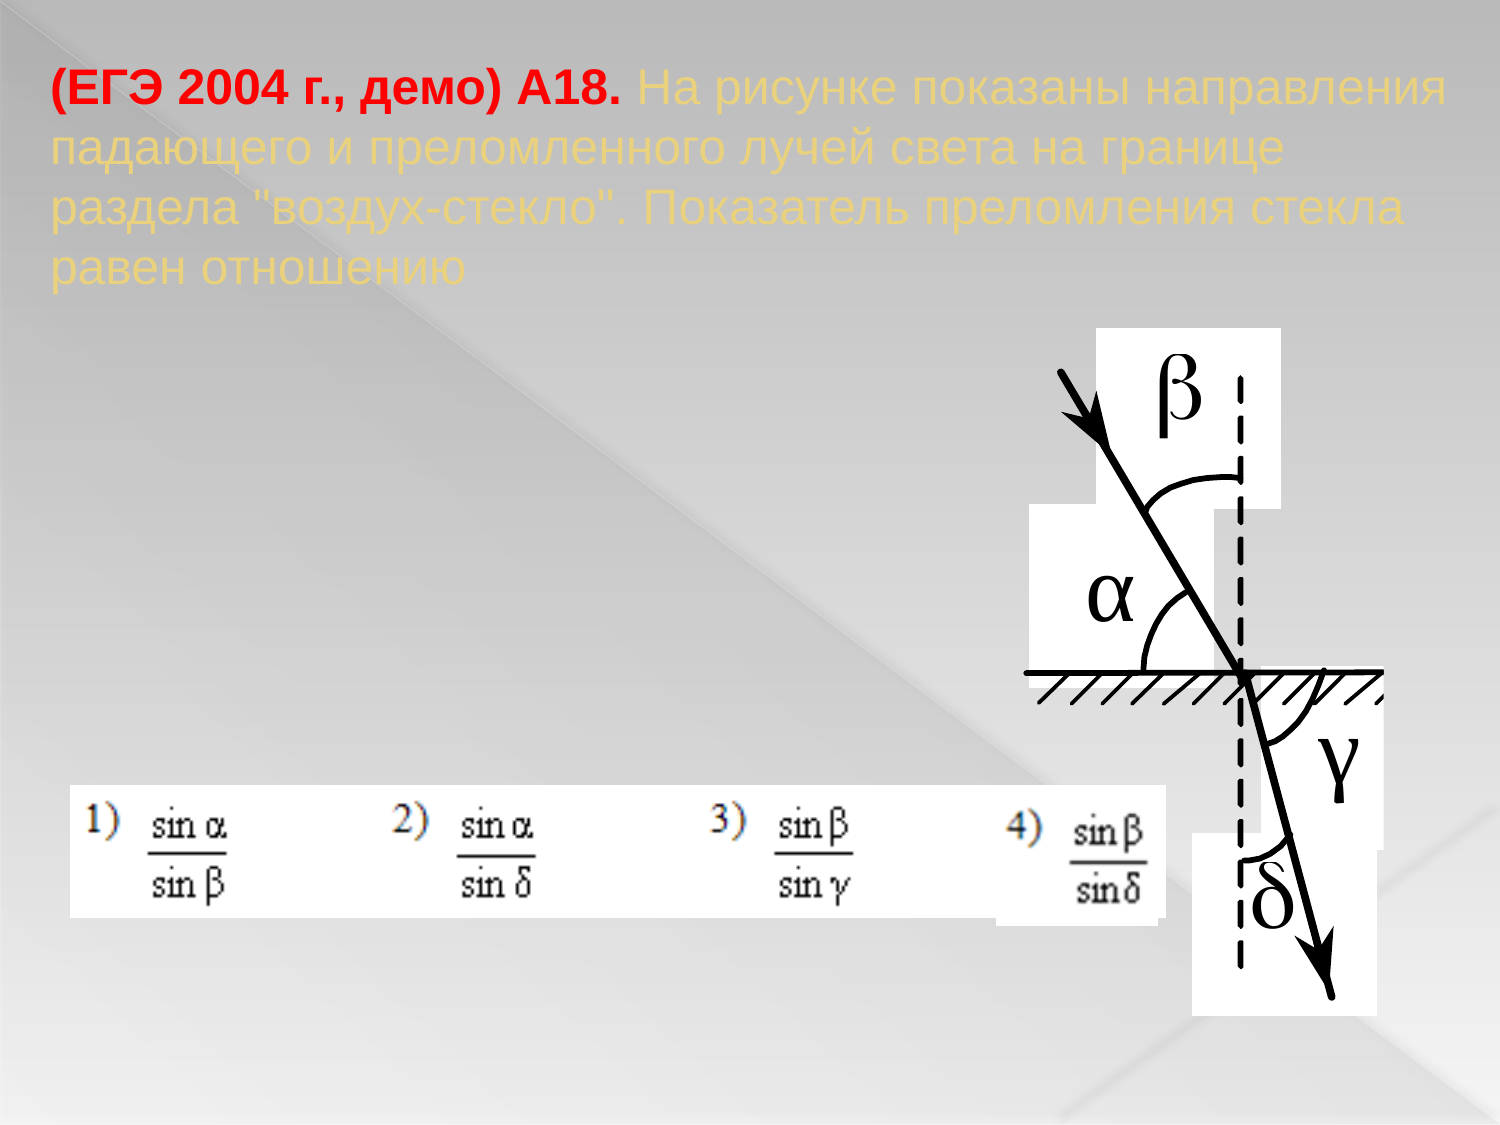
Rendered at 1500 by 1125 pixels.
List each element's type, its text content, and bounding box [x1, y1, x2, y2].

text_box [1019, 327, 1384, 1020]
title (ЕГЭ 2004 г., демо) А18. На рисунке показаны направления падающего и преломленного лучей света на границе раздела "воздух-стекло". Показатель преломления стекла равен отношению [35, 45, 1465, 305]
picture [70, 784, 1167, 927]
